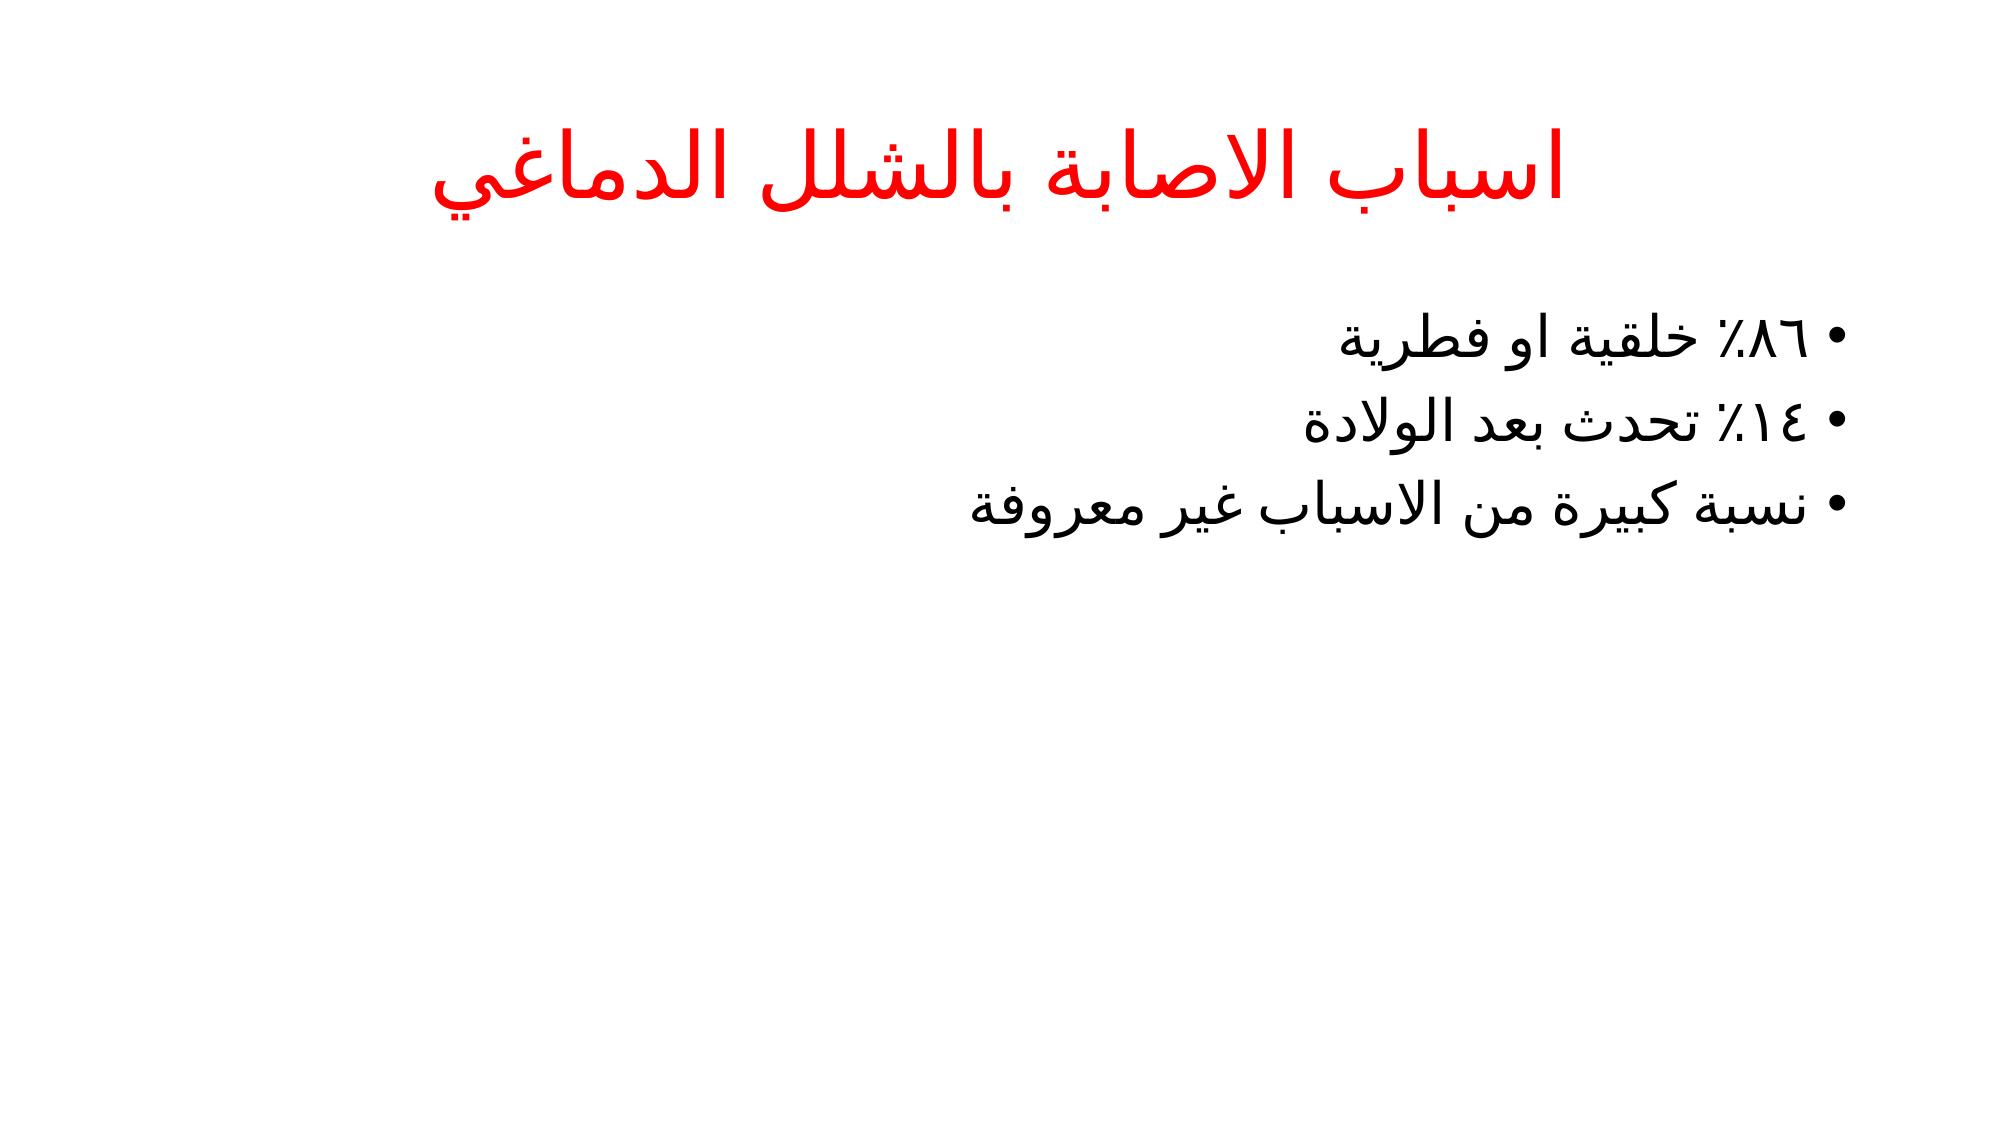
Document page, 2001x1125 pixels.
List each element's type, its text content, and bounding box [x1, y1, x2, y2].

title اسباب الاصابة بالشلل الدماغي [137, 59, 1863, 278]
list ٨٦٪ خلقية او فطرية ١٤٪ تحدث بعد الولادة نسبة كبيرة من الاسباب غير معروفة [137, 299, 1863, 1014]
